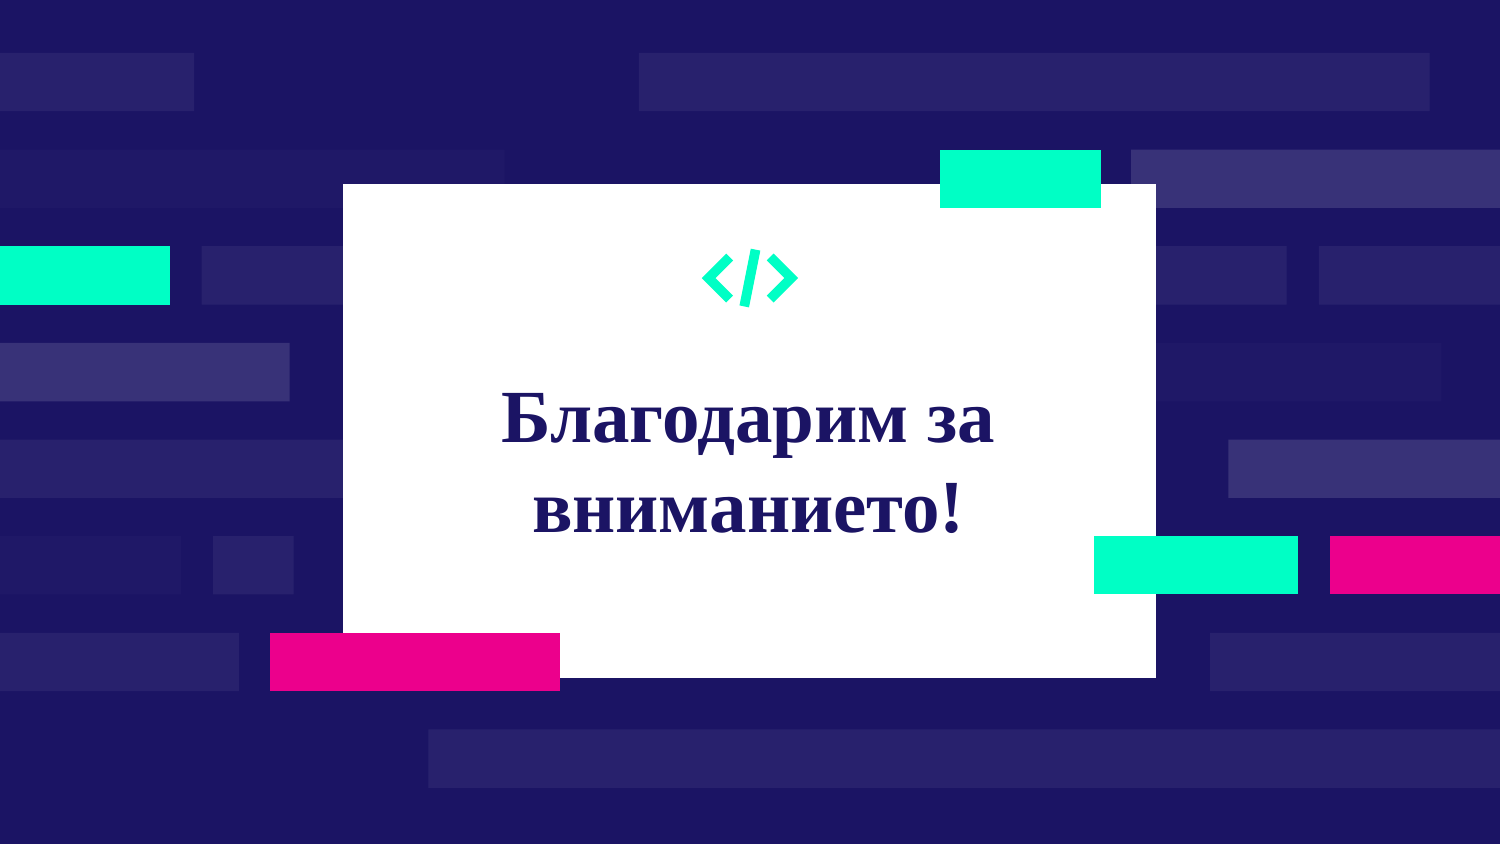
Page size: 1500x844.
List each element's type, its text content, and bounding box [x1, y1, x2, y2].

text_box Благодарим за вниманието! [342, 352, 1155, 563]
